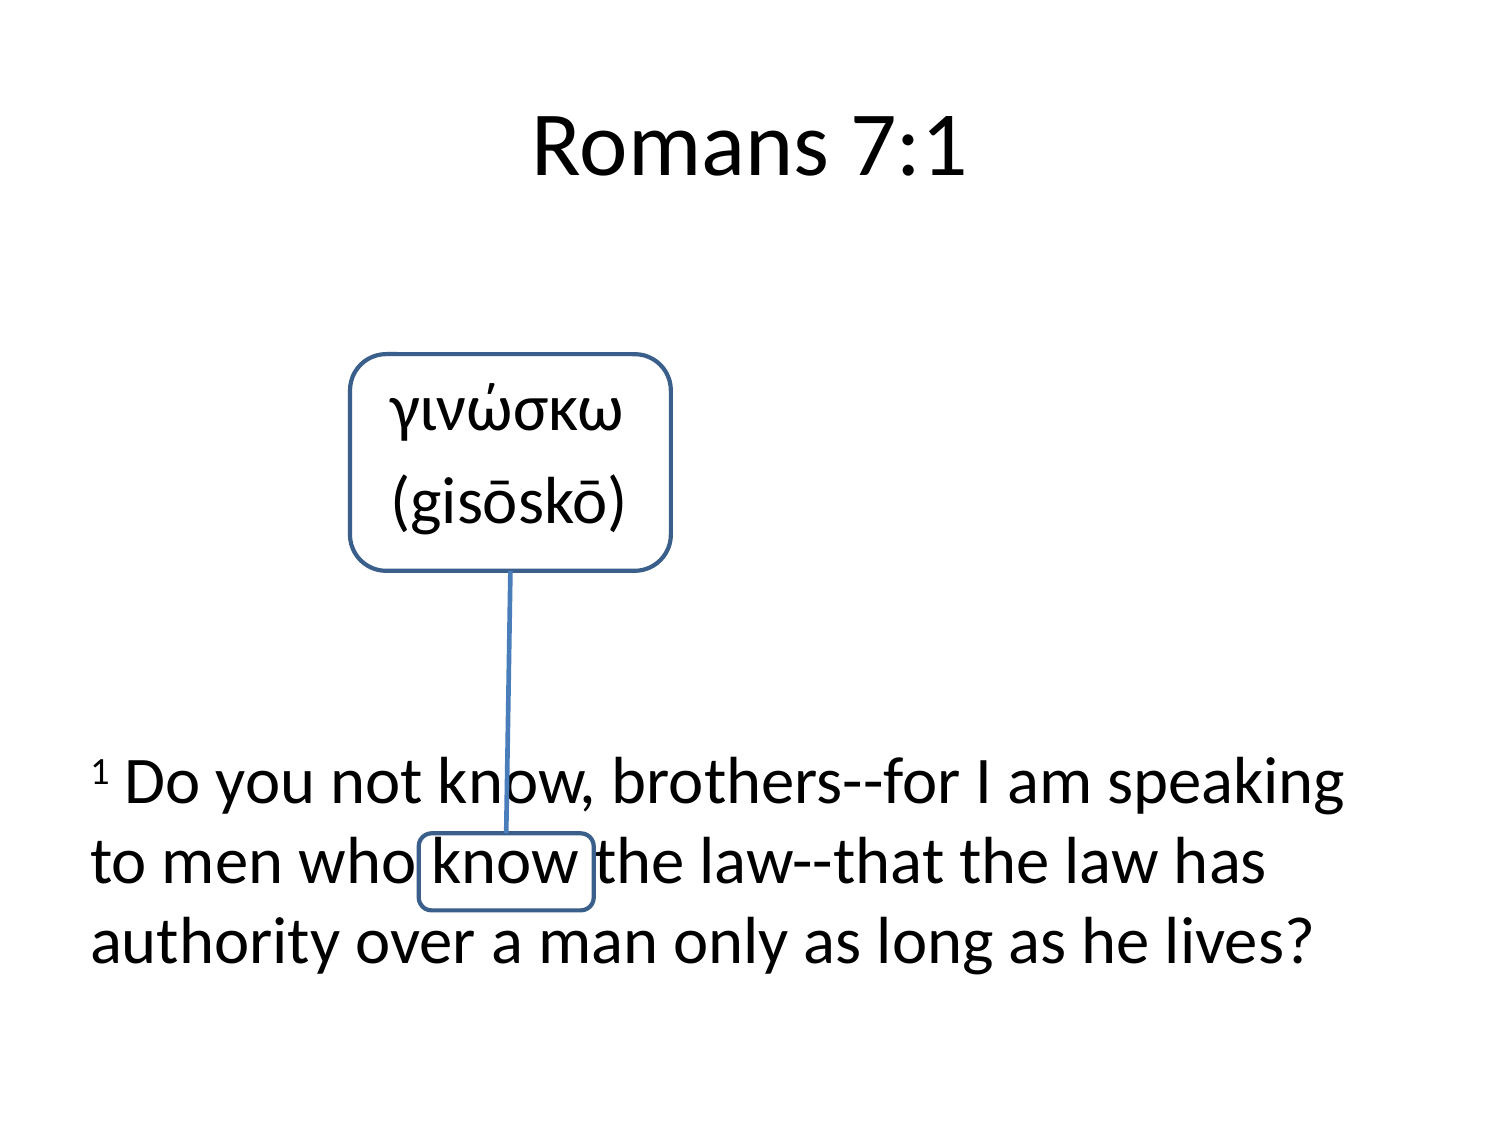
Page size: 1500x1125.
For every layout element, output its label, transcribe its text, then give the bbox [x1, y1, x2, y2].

title Romans 7:1 [75, 45, 1425, 233]
list γινώσκω (gisōskō) 1 Do you not know, brothers--for I am speaking to men who know the law--that the law has authority over a man only as long as he lives? [75, 262, 1425, 1005]
text_box [347, 351, 673, 573]
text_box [506, 570, 511, 834]
text_box [416, 831, 596, 913]
